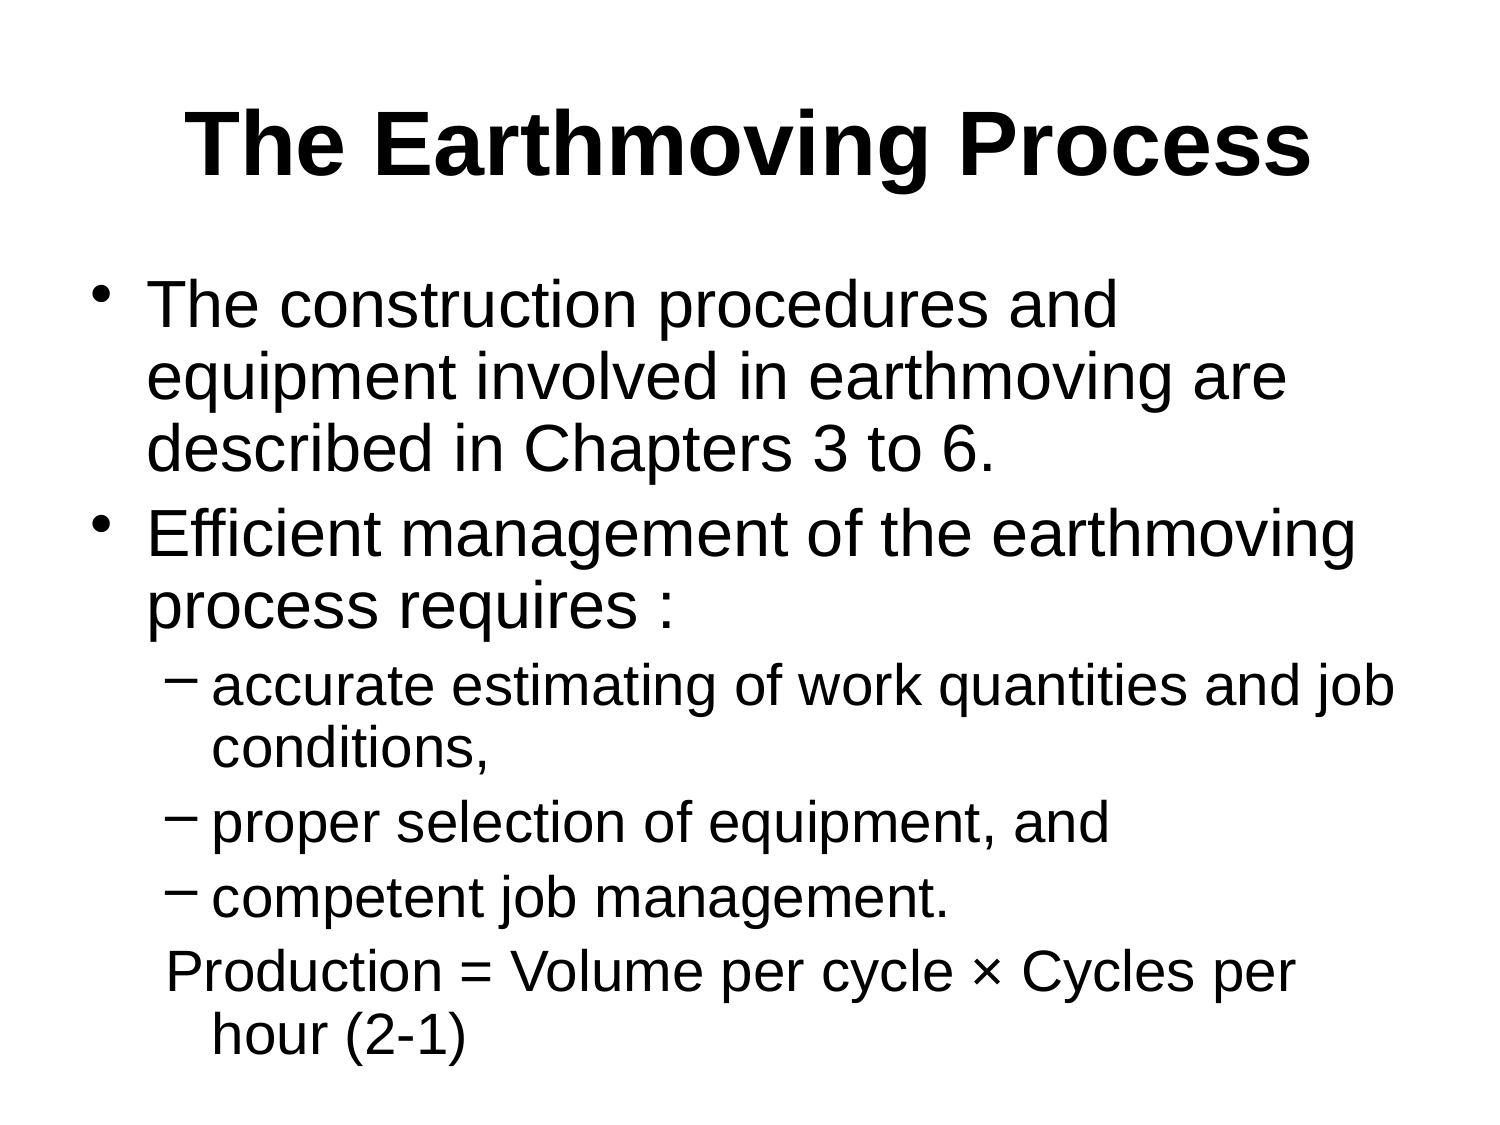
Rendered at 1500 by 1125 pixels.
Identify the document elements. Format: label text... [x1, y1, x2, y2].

list The construction procedures and equipment involved in earthmoving are described in Chapters 3 to 6. Efficient management of the earthmoving process requires : accurate estimating of work quantities and job conditions, proper selection of equipment, and competent job management. Production = Volume per cycle × Cycles per hour (2-1) [74, 262, 1426, 1006]
title The Earthmoving Process [74, 44, 1426, 233]
